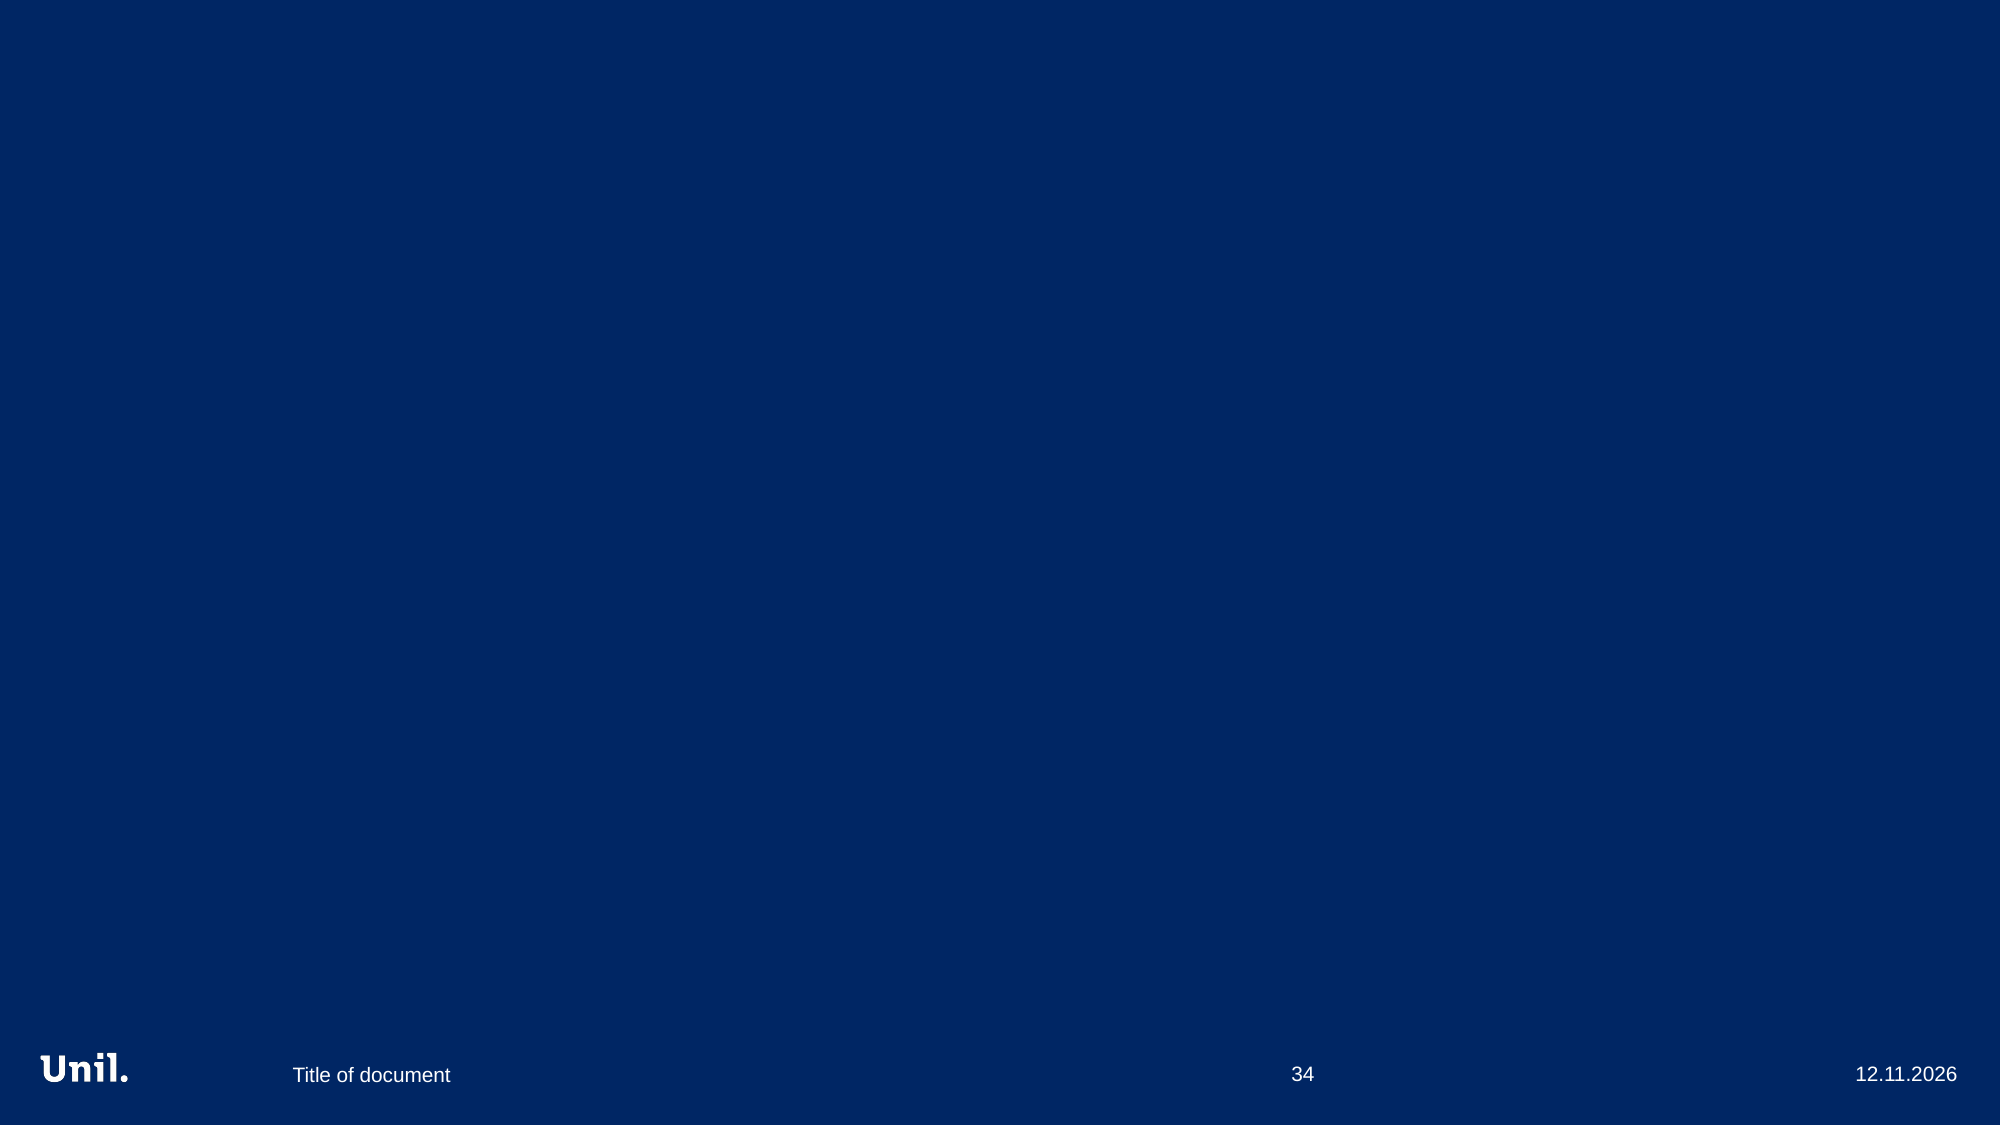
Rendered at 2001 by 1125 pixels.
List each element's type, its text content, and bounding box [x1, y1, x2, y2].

footer Title of document [292, 1011, 1048, 1087]
picture [27, 1042, 141, 1095]
slide_number 34 [1250, 1037, 1355, 1086]
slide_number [1789, 1026, 1958, 1086]
